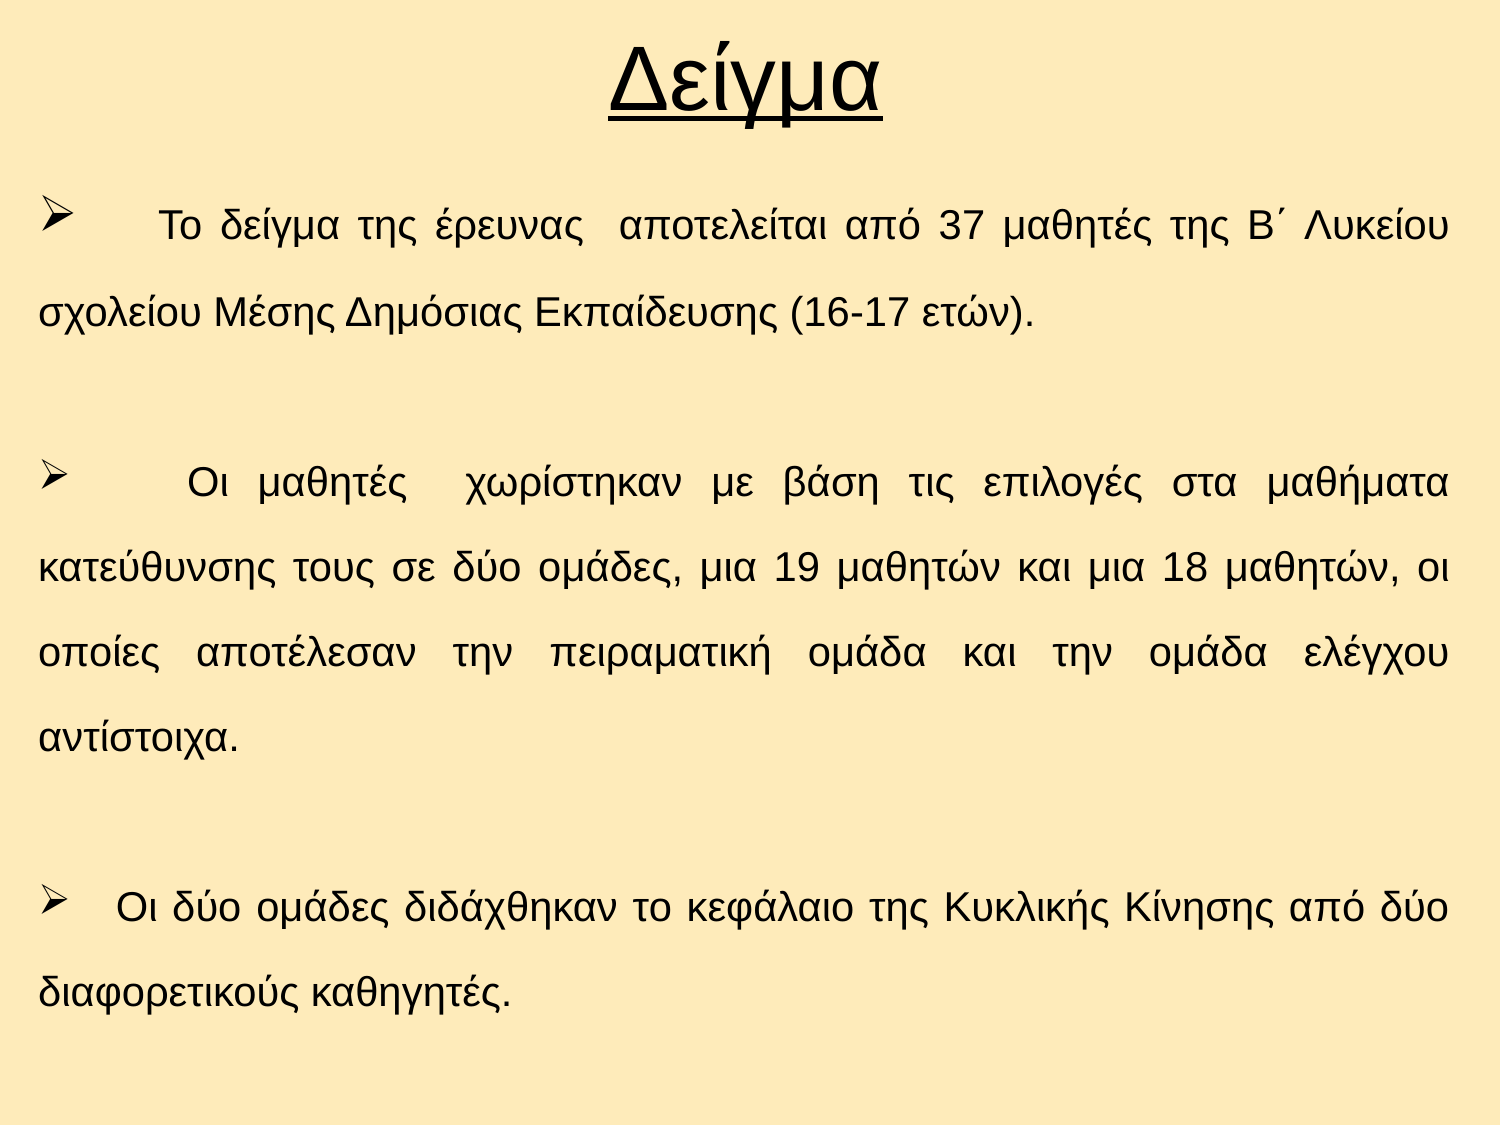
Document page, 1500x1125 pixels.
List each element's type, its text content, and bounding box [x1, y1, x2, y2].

text_box Το δείγμα της έρευνας αποτελείται από 37 μαθητές της Β΄ Λυκείου σχολείου Μέσης Δημόσιας Εκπαίδευσης (16-17 ετών). Οι μαθητές χωρίστηκαν με βάση τις επιλογές στα μαθήματα κατεύθυνσης τους σε δύο ομάδες, μια 19 μαθητών και μια 18 μαθητών, οι οποίες αποτέλεσαν την πειραματική ομάδα και την ομάδα ελέγχου αντίστοιχα. Οι δύο ομάδες διδάχθηκαν το κεφάλαιο της Κυκλικής Κίνησης από δύο διαφορετικούς καθηγητές. [23, 140, 1465, 1055]
text_box Δείγμα [107, 11, 1383, 140]
